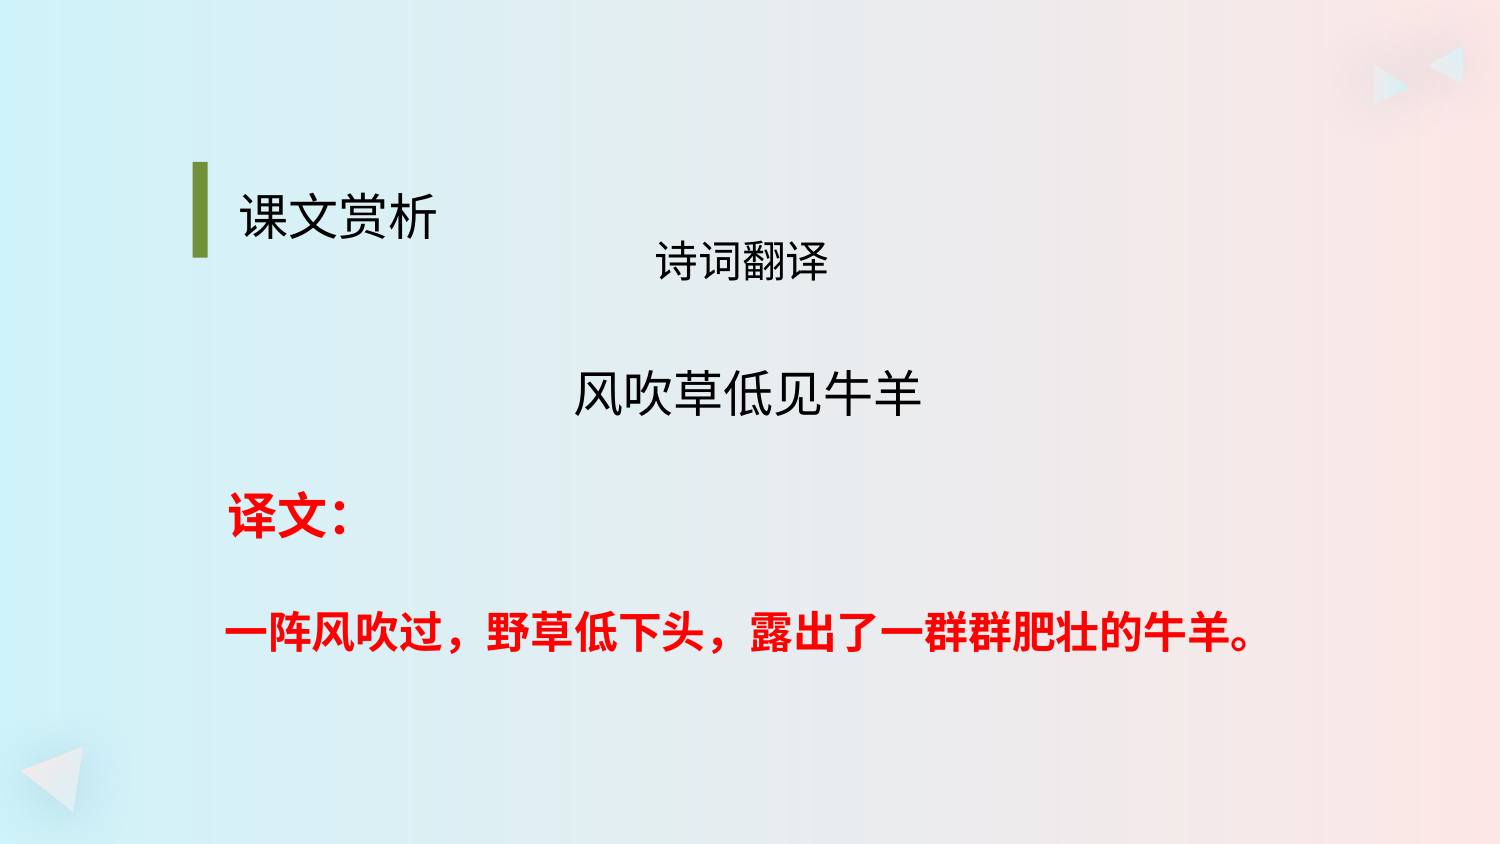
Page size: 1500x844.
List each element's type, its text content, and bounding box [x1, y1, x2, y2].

text_box 译文： 一阵风吹过，野草低下头，露出了一群群肥壮的牛羊。 [192, 479, 1309, 724]
text_box 诗词翻译 [643, 233, 857, 332]
text_box 风吹草低见牛羊 [561, 356, 935, 428]
text_box 课文赏析 [227, 167, 506, 251]
text_box [192, 161, 209, 259]
